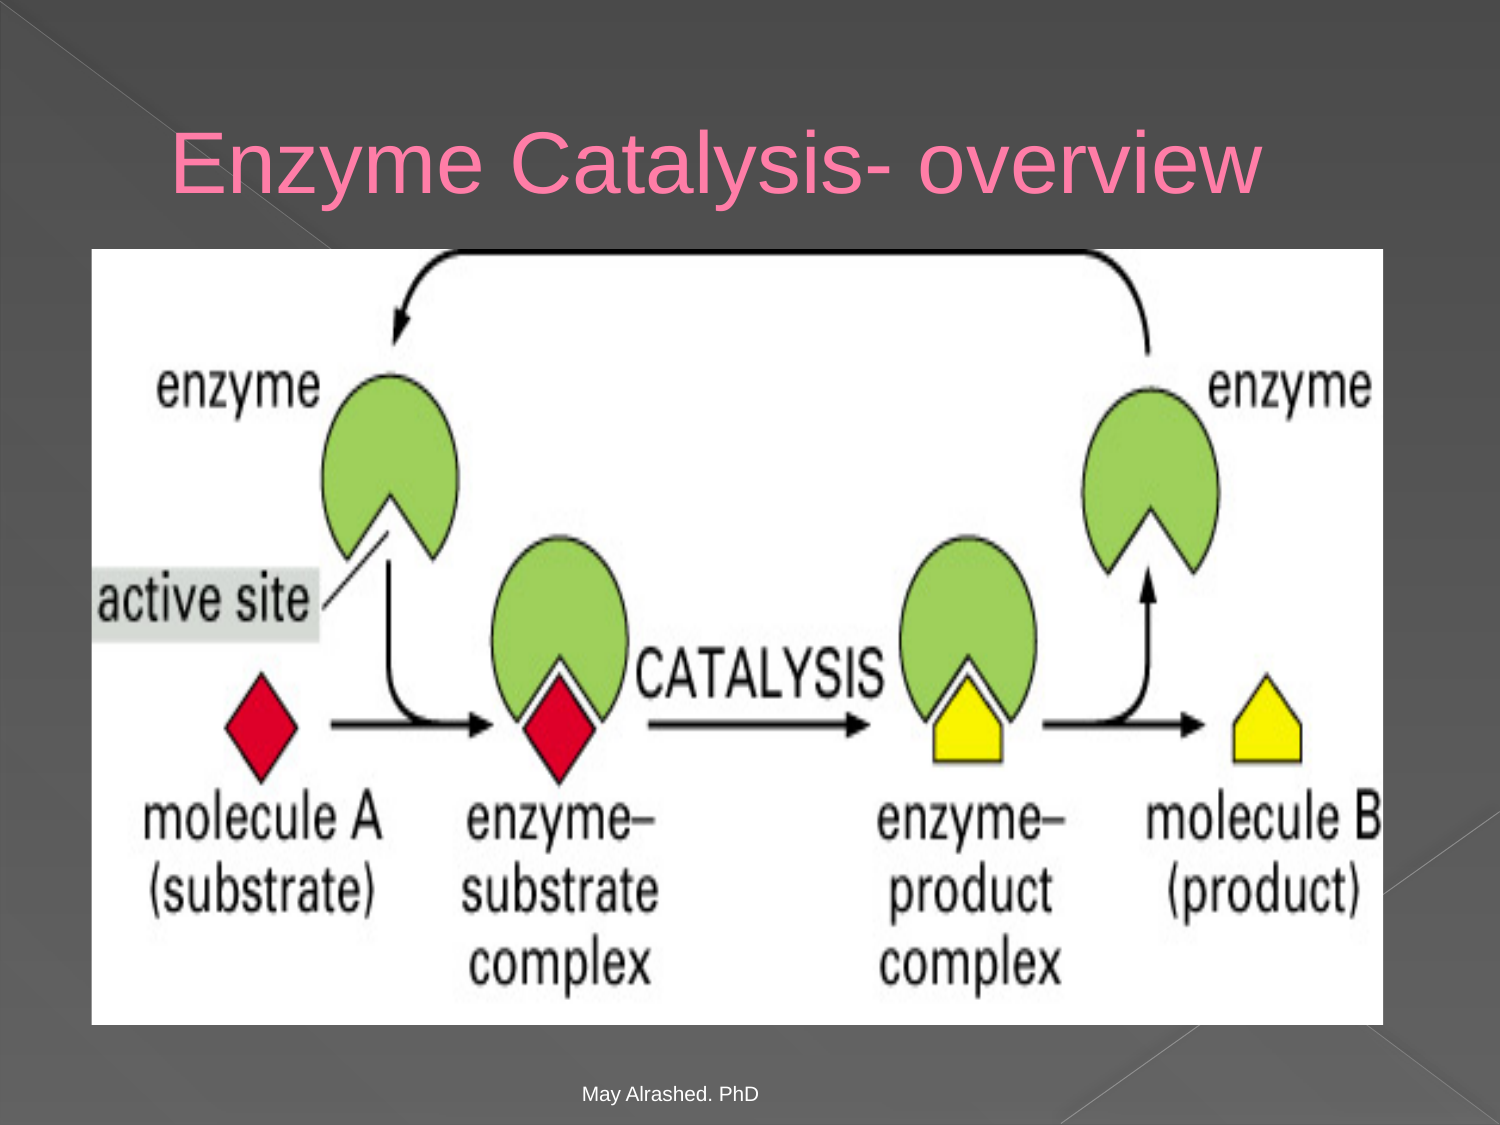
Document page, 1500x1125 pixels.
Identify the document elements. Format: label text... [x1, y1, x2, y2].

title Enzyme Catalysis- overview [75, 43, 1425, 274]
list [91, 249, 1384, 1026]
footer May Alrashed. PhD [75, 1063, 774, 1113]
